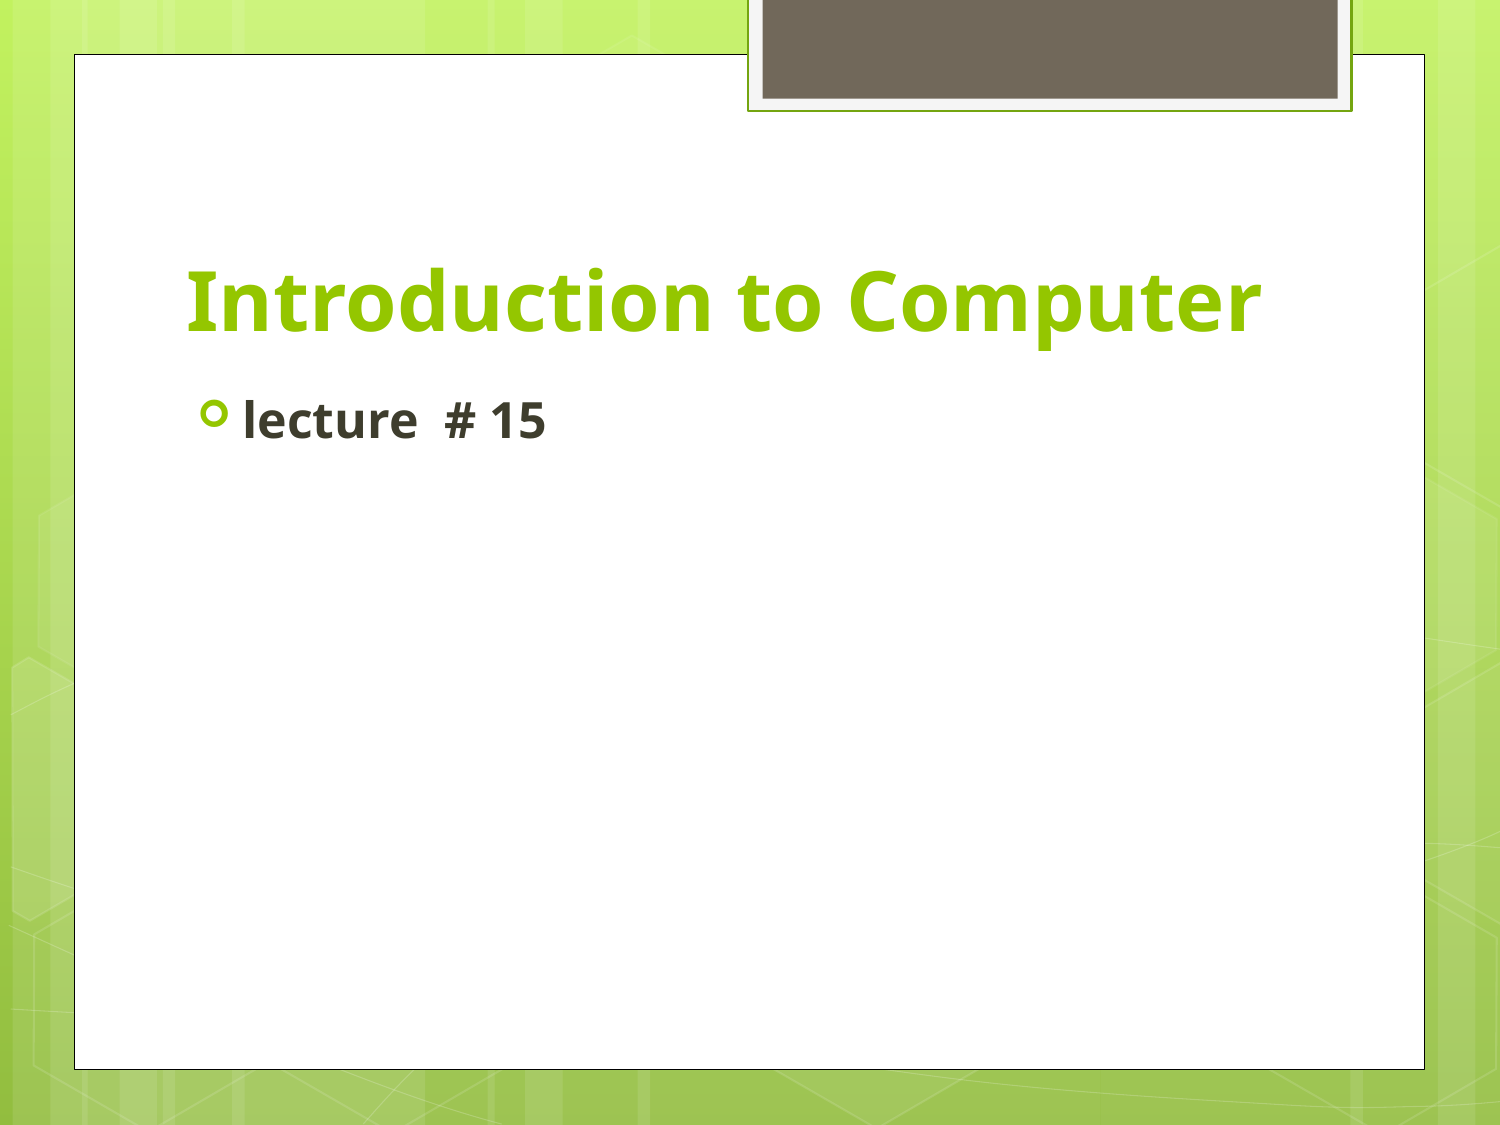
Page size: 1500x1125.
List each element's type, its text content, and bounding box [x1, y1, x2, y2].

list lecture # 15 [171, 381, 1283, 957]
title Introduction to Computer [171, 168, 1324, 357]
